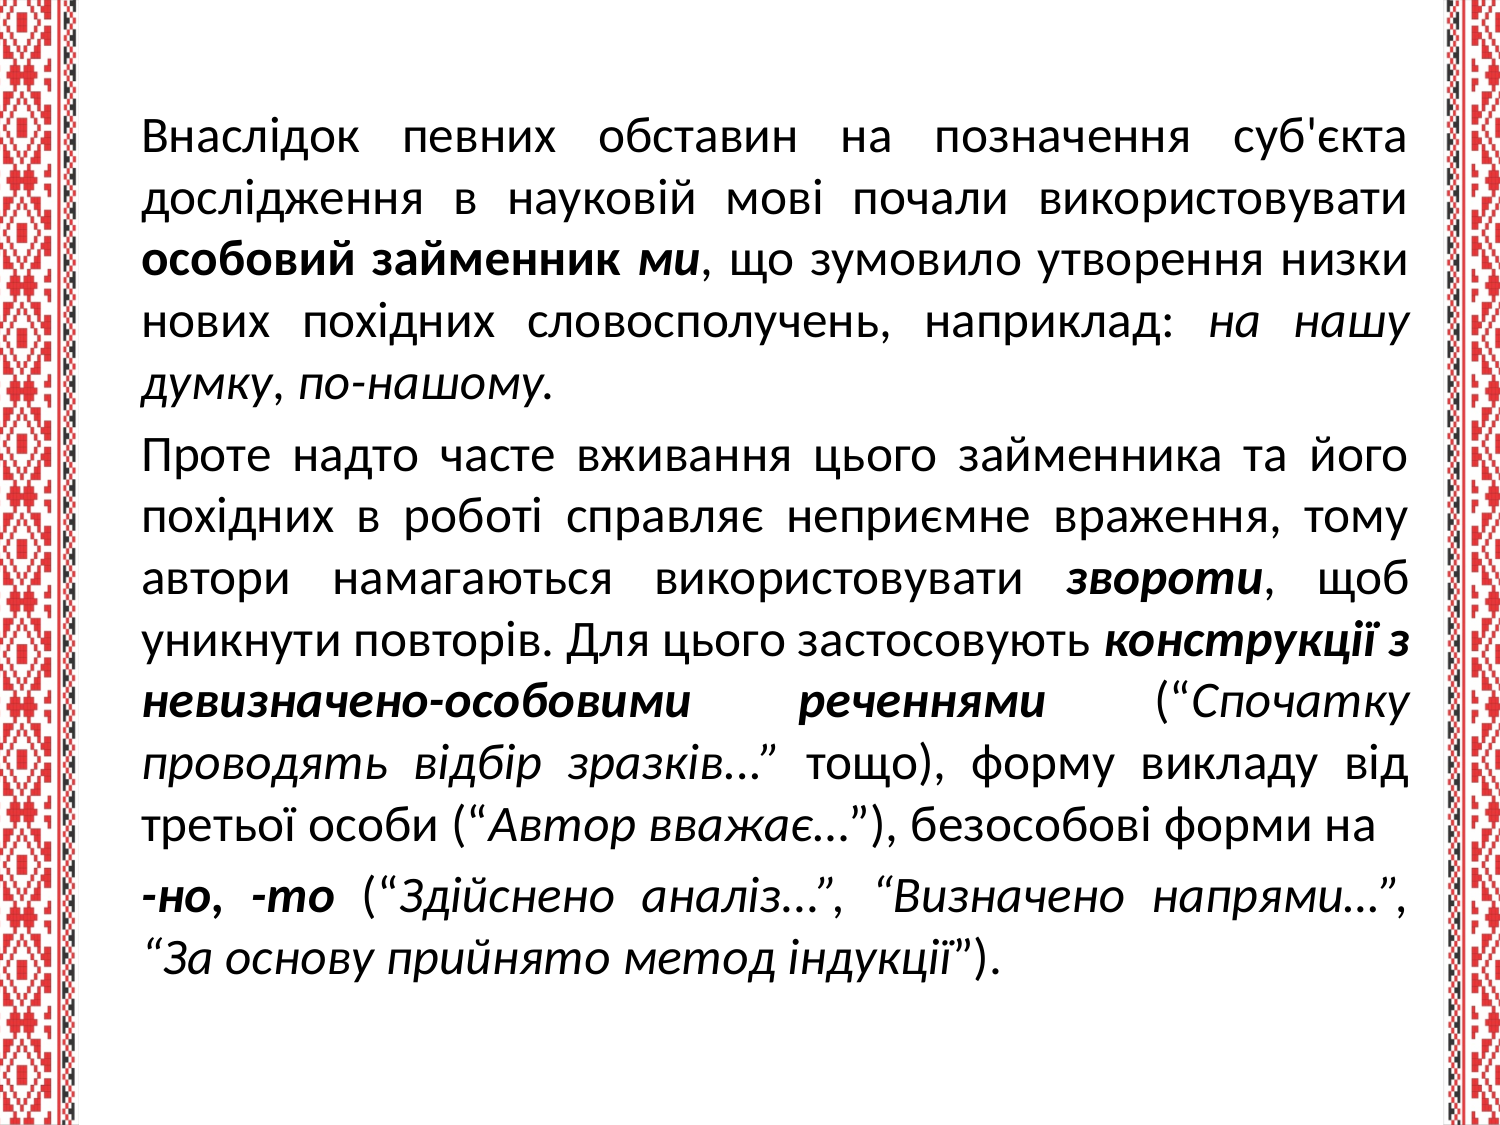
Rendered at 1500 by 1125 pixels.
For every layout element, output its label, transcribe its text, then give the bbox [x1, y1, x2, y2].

picture [937, 1, 1500, 1124]
picture [0, 1, 585, 1124]
list Внаслідок певних обставин на позначення суб'єкта дослідження в науковій мові почали використовувати особовий займенник ми, що зумовило утворення низки нових похідних словосполучень, наприклад: на нашу думку, по-нашому. Проте надто часте вживання цього займенника та його похідних в роботі справляє неприємне враження, тому автори намагаються використовувати звороти, щоб уникнути повторів. Для цього застосовують конструкції з невизначено-особовими реченнями (“Спочатку проводять відбір зразків...” тощо), форму викладу від третьої особи (“Автор вважає…”), безособові форми на -но, -то (“Здійснено аналіз...”, “Визначено напрями…”, “За основу прийнято метод індукції”). [79, 93, 1425, 1005]
